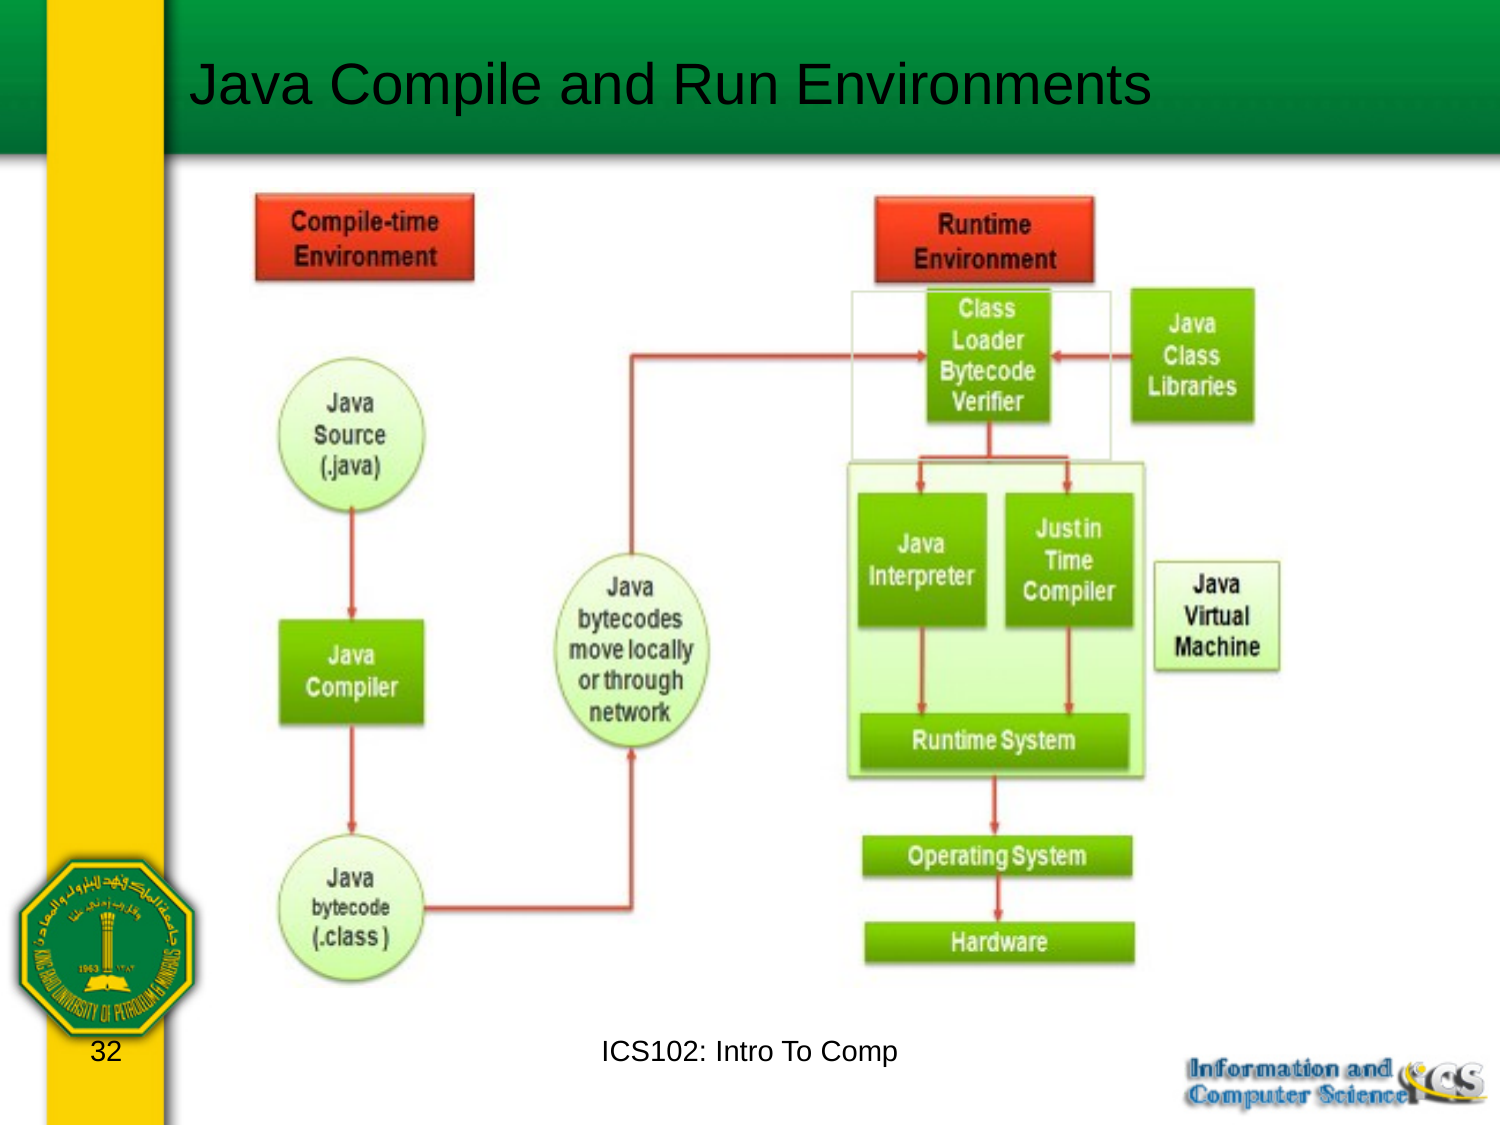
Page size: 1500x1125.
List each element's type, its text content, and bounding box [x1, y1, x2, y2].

picture [0, 0, 1500, 1125]
slide_number 32 [74, 1024, 426, 1103]
footer ICS102: Intro To Comp [512, 1024, 988, 1103]
text_box Java Compile and Run Environments [174, 24, 1288, 138]
